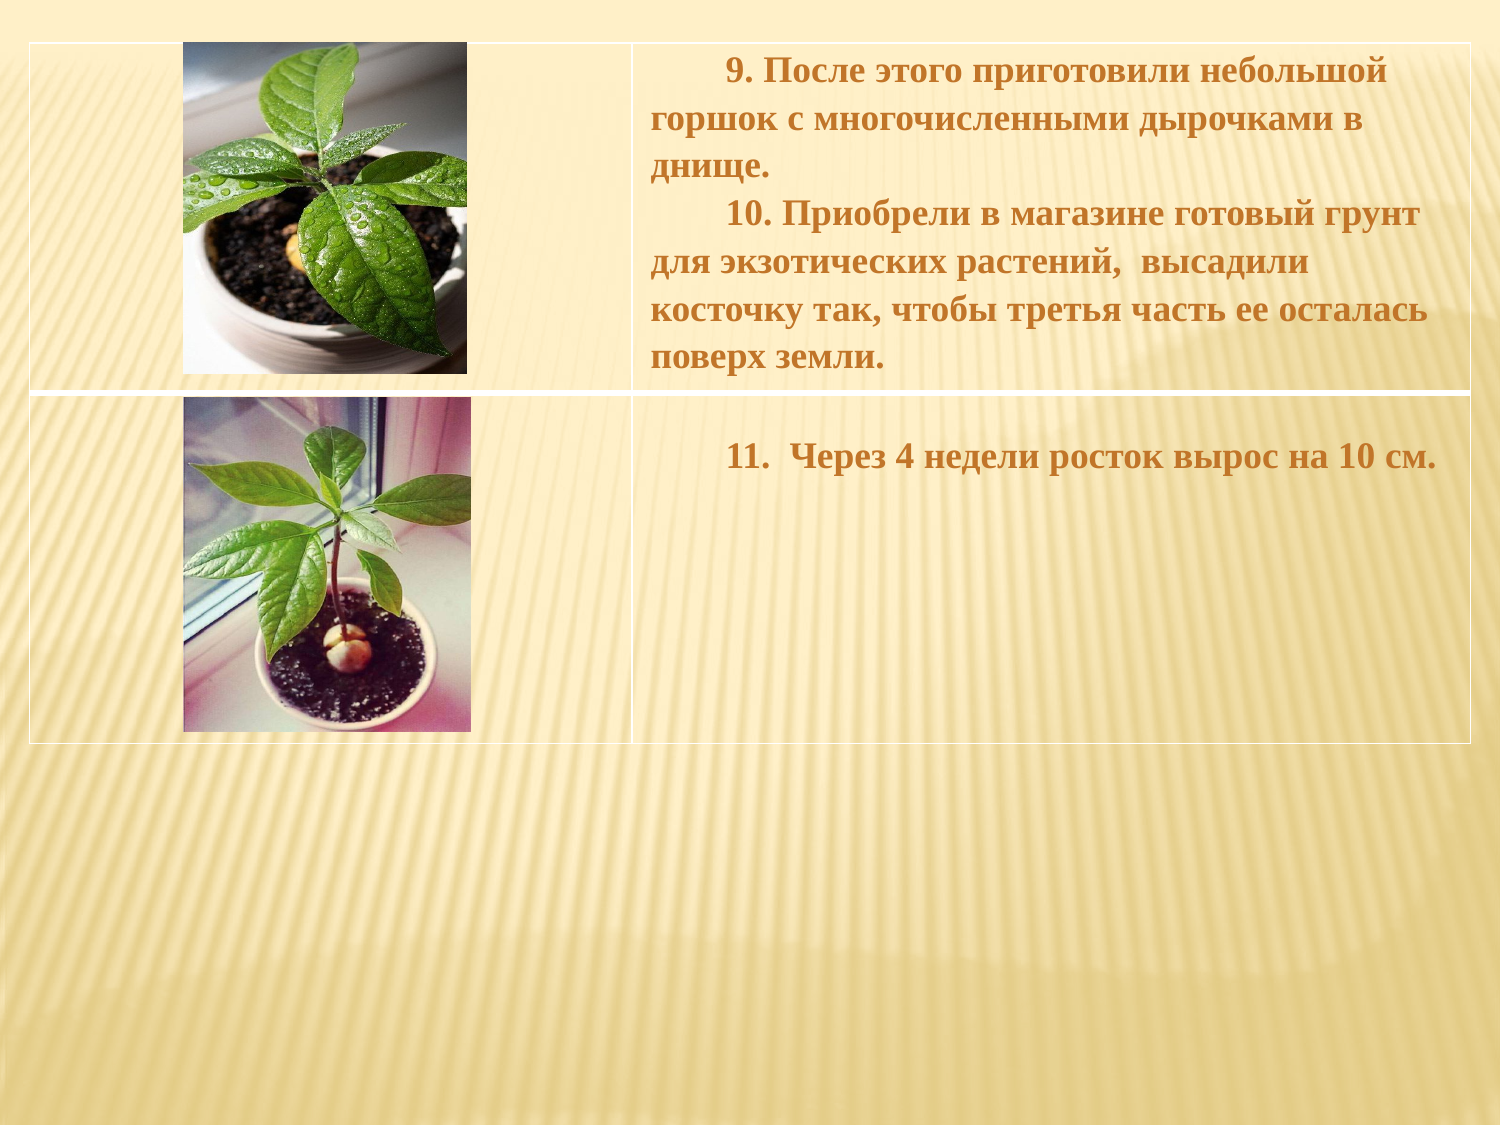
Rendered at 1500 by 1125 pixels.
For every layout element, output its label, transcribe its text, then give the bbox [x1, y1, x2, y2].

table_cell 11. Через 4 недели росток вырос на 10 см. [633, 396, 1470, 743]
table_header 9. После этого приготовили небольшой горшок с многочисленными дырочками в днище. 10. Приобрели в магазине готовый грунт для экзотических растений, высадили косточку так, чтобы третья часть ее осталась поверх земли. [633, 44, 1470, 390]
table_header [30, 44, 182, 390]
picture [182, 396, 471, 733]
table_header [467, 44, 631, 390]
picture [182, 42, 467, 374]
table_cell [30, 396, 182, 743]
table_cell [471, 396, 631, 743]
